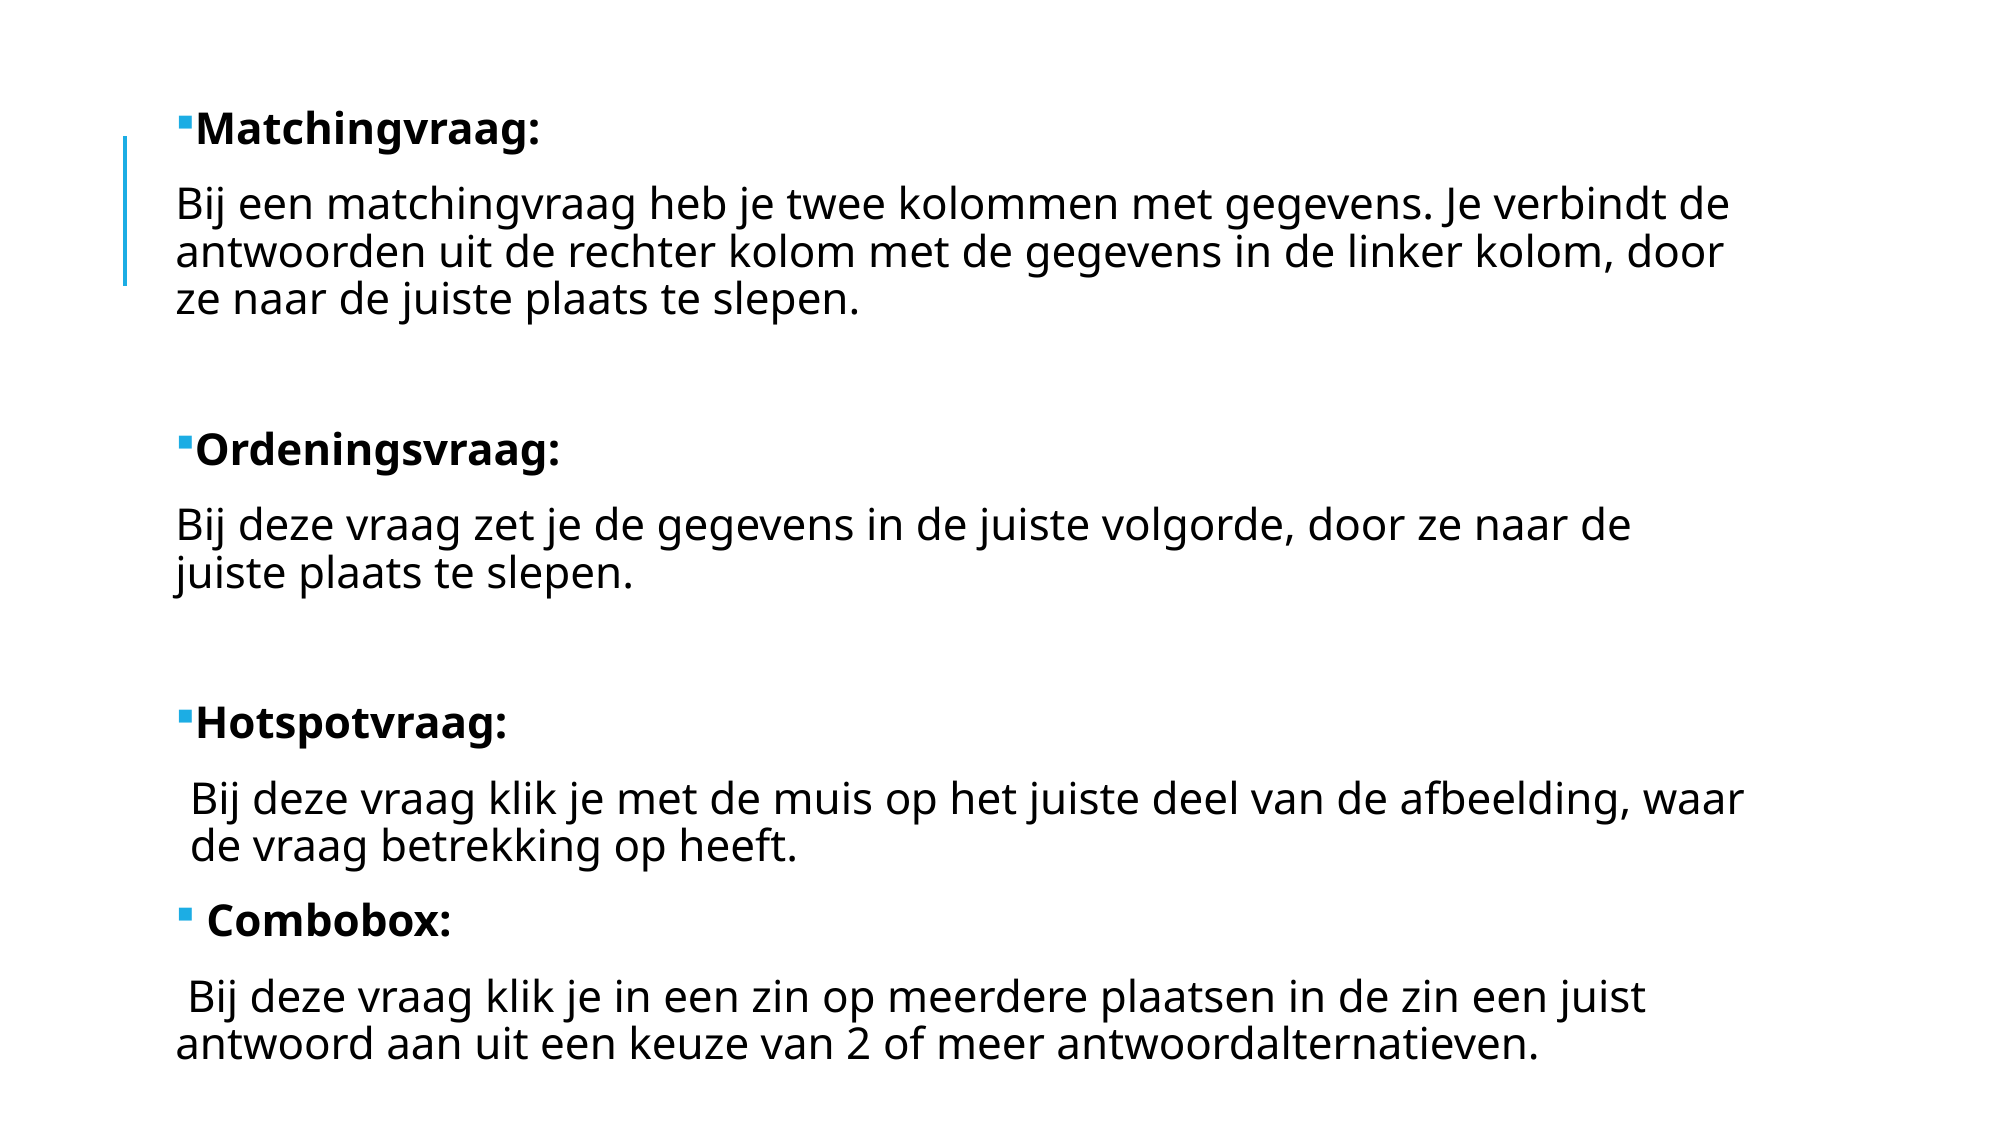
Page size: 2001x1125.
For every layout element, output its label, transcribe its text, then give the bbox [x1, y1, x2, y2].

list Matchingvraag: Bij een matchingvraag heb je twee kolommen met gegevens. Je verbindt de antwoorden uit de rechter kolom met de gegevens in de linker kolom, door ze naar de juiste plaats te slepen. Ordeningsvraag: Bij deze vraag zet je de gegevens in de juiste volgorde, door ze naar de juiste plaats te slepen. Hotspotvraag: Bij deze vraag klik je met de muis op het juiste deel van de afbeelding, waar de vraag betrekking op heeft. Combobox: Bij deze vraag klik je in een zin op meerdere plaatsen in de zin een juist antwoord aan uit een keuze van 2 of meer antwoordalternatieven. [168, 99, 1763, 1080]
